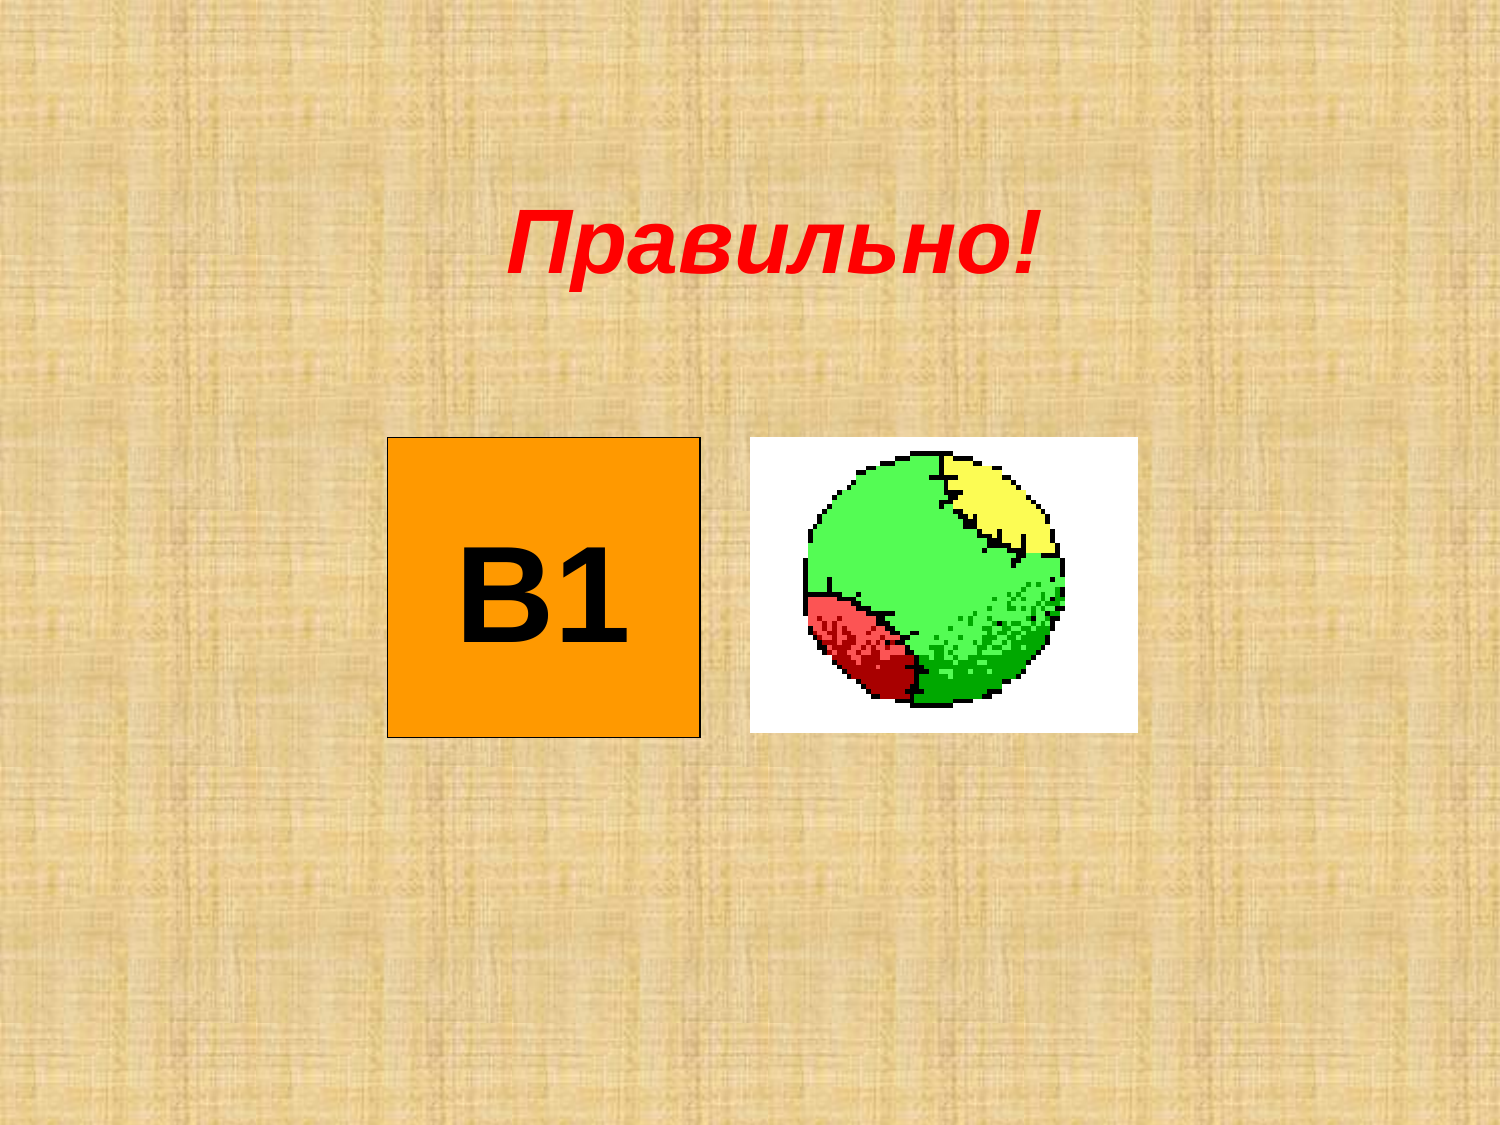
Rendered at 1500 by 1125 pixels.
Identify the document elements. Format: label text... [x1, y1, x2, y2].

picture [0, 0, 1500, 1125]
text_box Правильно! [387, 174, 1163, 300]
text_box В1 [387, 437, 700, 738]
